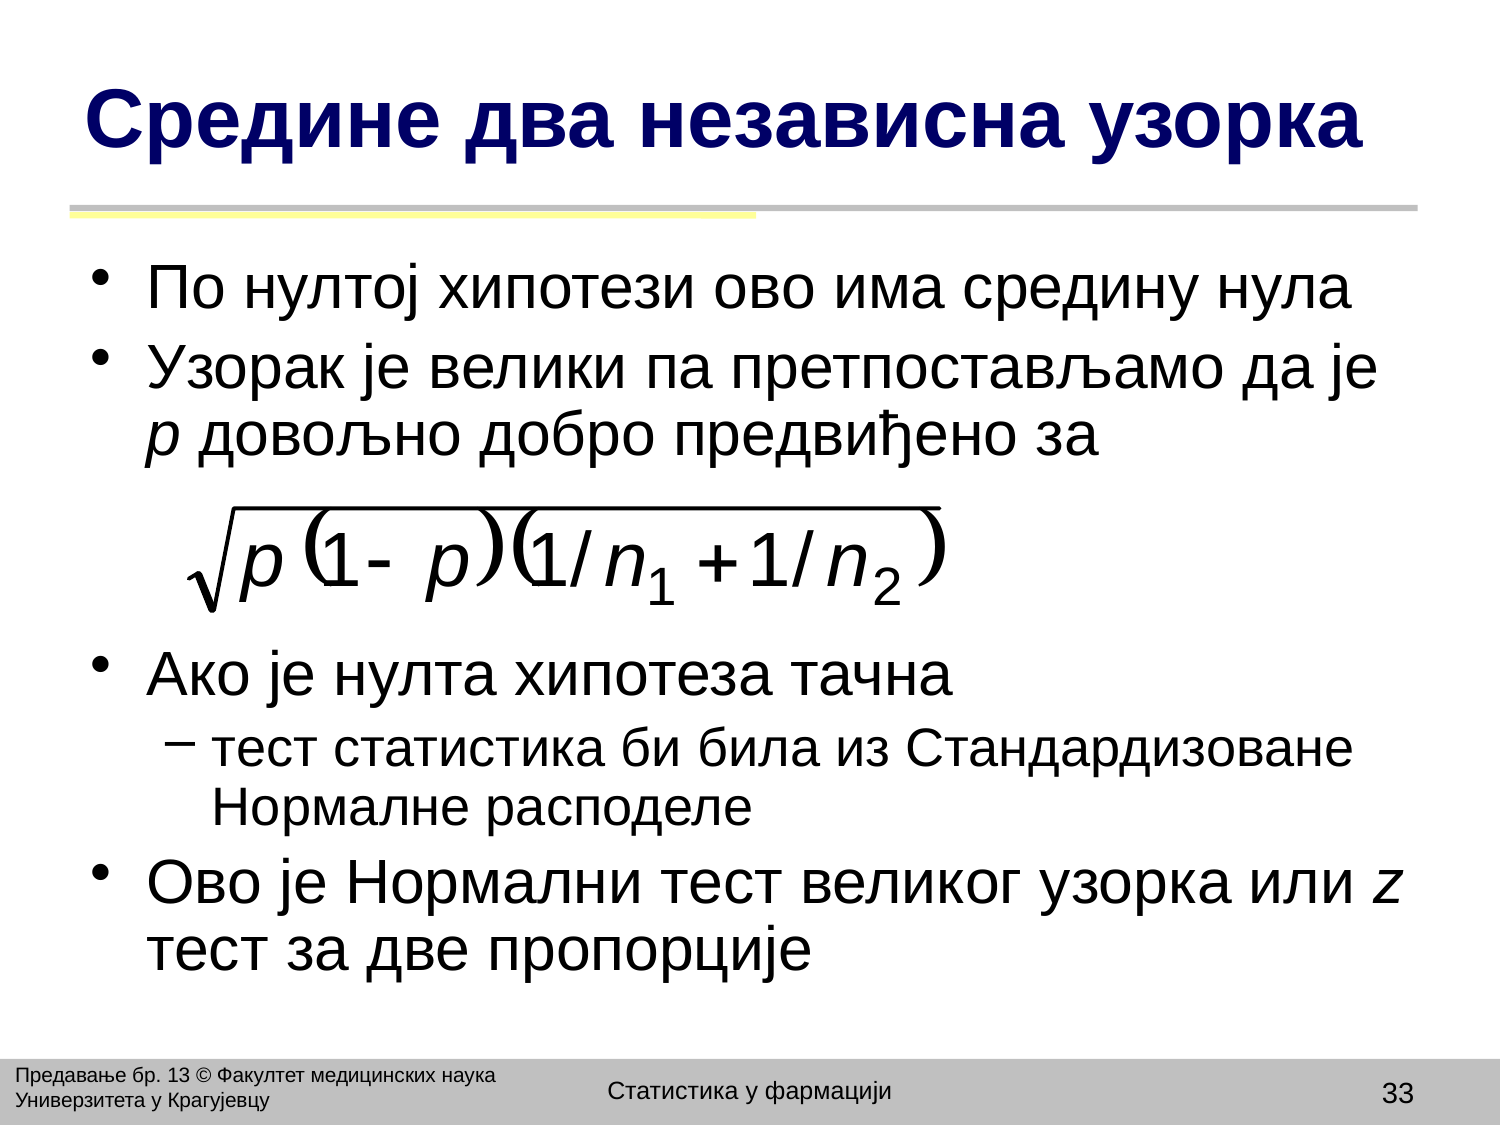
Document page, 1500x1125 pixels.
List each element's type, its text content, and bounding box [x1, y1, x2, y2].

list По нултој хипотези ово има средину нула Узорак је велики па претпостављамо да је p довољно добро предвиђено за Ако је нулта хипотеза тачна тест статистика би била из Стандардизоване Нормалне расподеле Ово је Нормални тест великог узорка или z тест за две пропорције [74, 246, 1426, 1023]
title Средине два независна узорка [69, 19, 1426, 208]
footer Статистика у фармацији [512, 1066, 988, 1125]
slide_number Предавање бр. 13 © Факултет медицинских наука Универзитета у Крагујевцу [0, 1053, 614, 1108]
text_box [170, 485, 963, 633]
slide_number 33 [1079, 1066, 1430, 1125]
